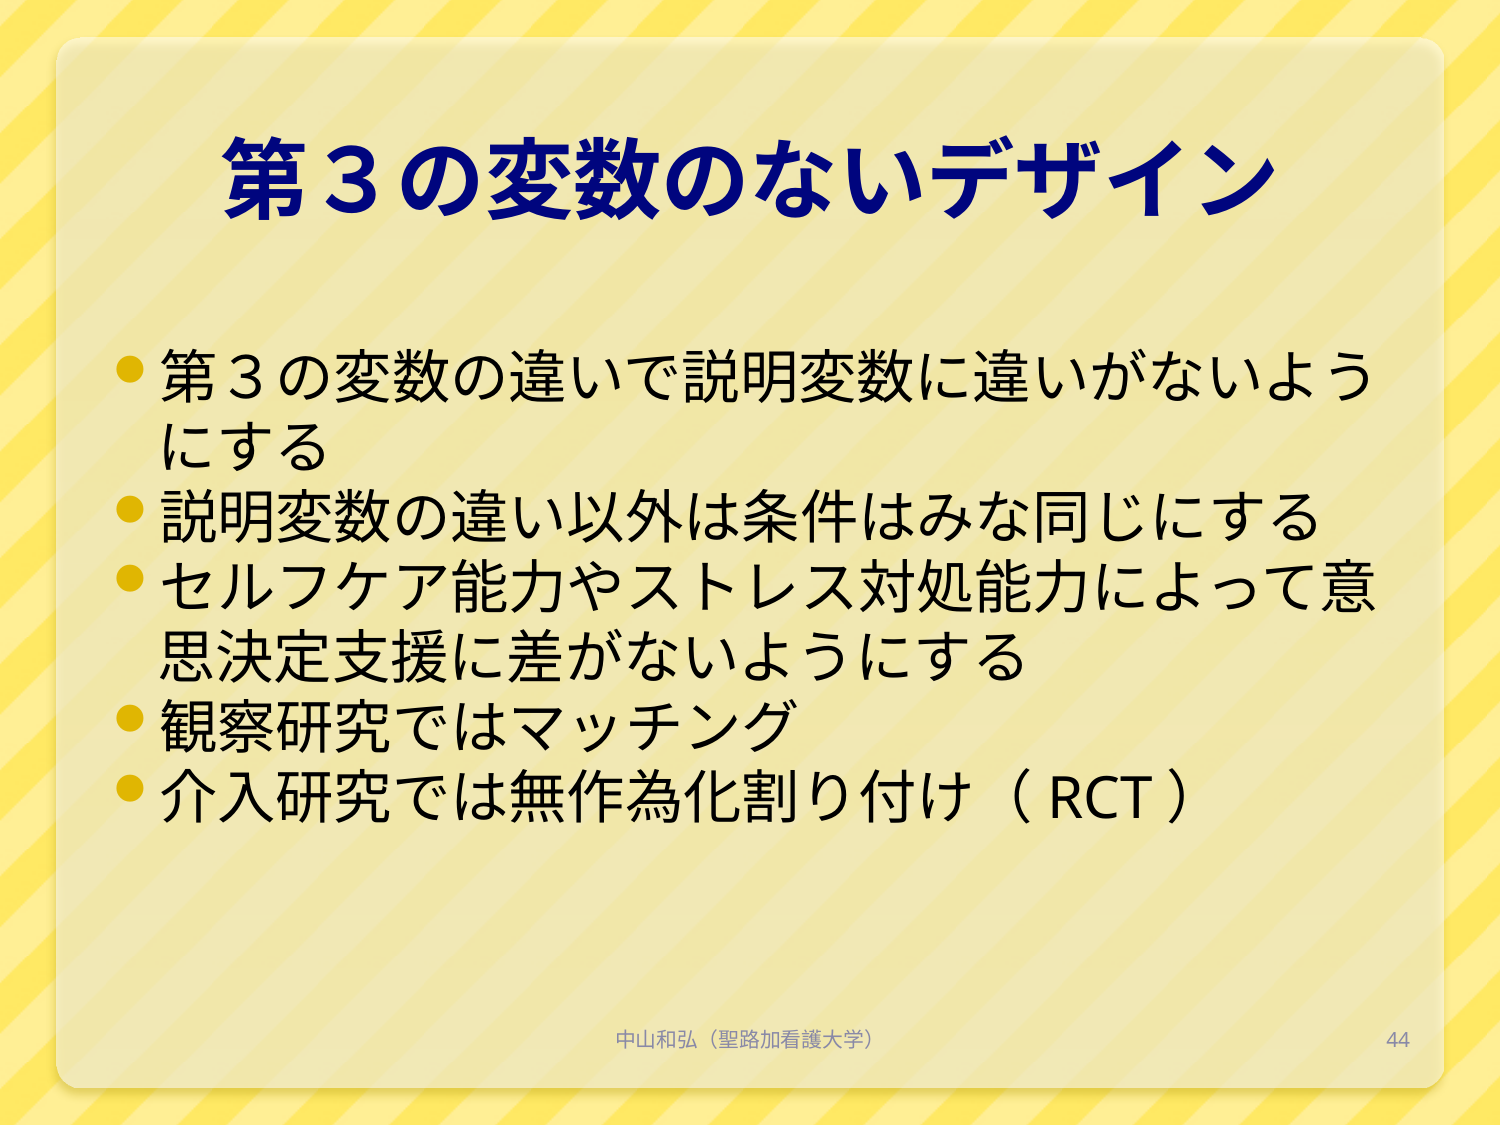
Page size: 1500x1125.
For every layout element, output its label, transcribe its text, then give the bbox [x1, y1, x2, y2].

text_box ｒ2 [0, 0, 1500, 1125]
slide_number 44 [1074, 1019, 1425, 1080]
title 第３の変数のないデザイン [75, 50, 1425, 238]
footer 中山和弘（聖路加看護大学） [512, 1019, 988, 1080]
list 第３の変数の違いで説明変数に違いがないようにする 説明変数の違い以外は条件はみな同じにする セルフケア能力やストレス対処能力によって意思決定支援に差がないようにする 観察研究ではマッチング 介入研究では無作為化割り付け（RCT） [75, 262, 1425, 1005]
